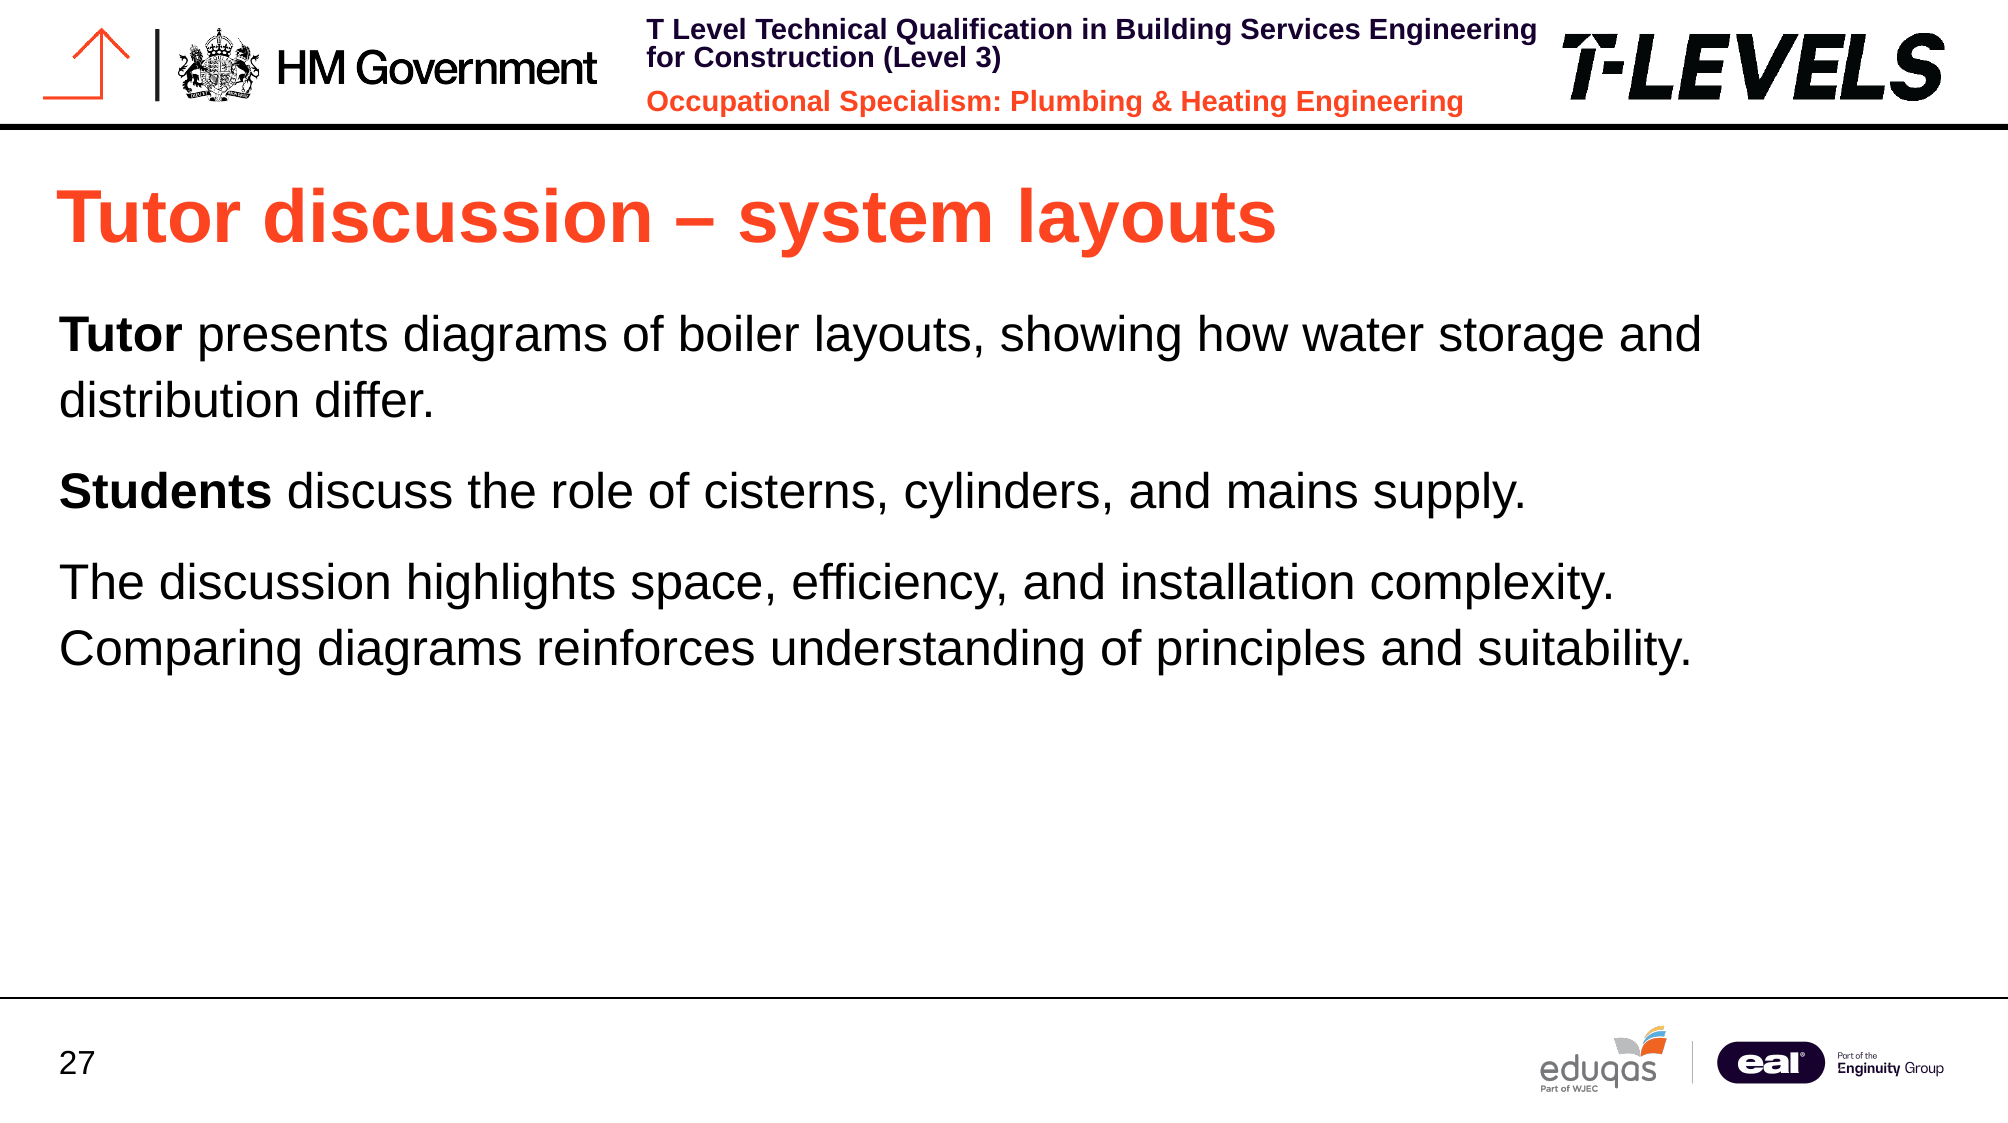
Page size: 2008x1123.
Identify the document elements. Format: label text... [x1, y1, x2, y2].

picture [155, 28, 597, 102]
picture [1535, 1021, 1949, 1097]
picture [1543, 25, 1964, 108]
list Tutor presents diagrams of boiler layouts, showing how water storage and distribution differ. Students discuss the role of cisterns, cylinders, and mains supply. The discussion highlights space, efficiency, and installation complexity. Comparing diagrams reinforces understanding of principles and suitability. [59, 295, 1761, 975]
picture [38, 27, 136, 100]
title Tutor discussion – system layouts [41, 111, 1949, 314]
